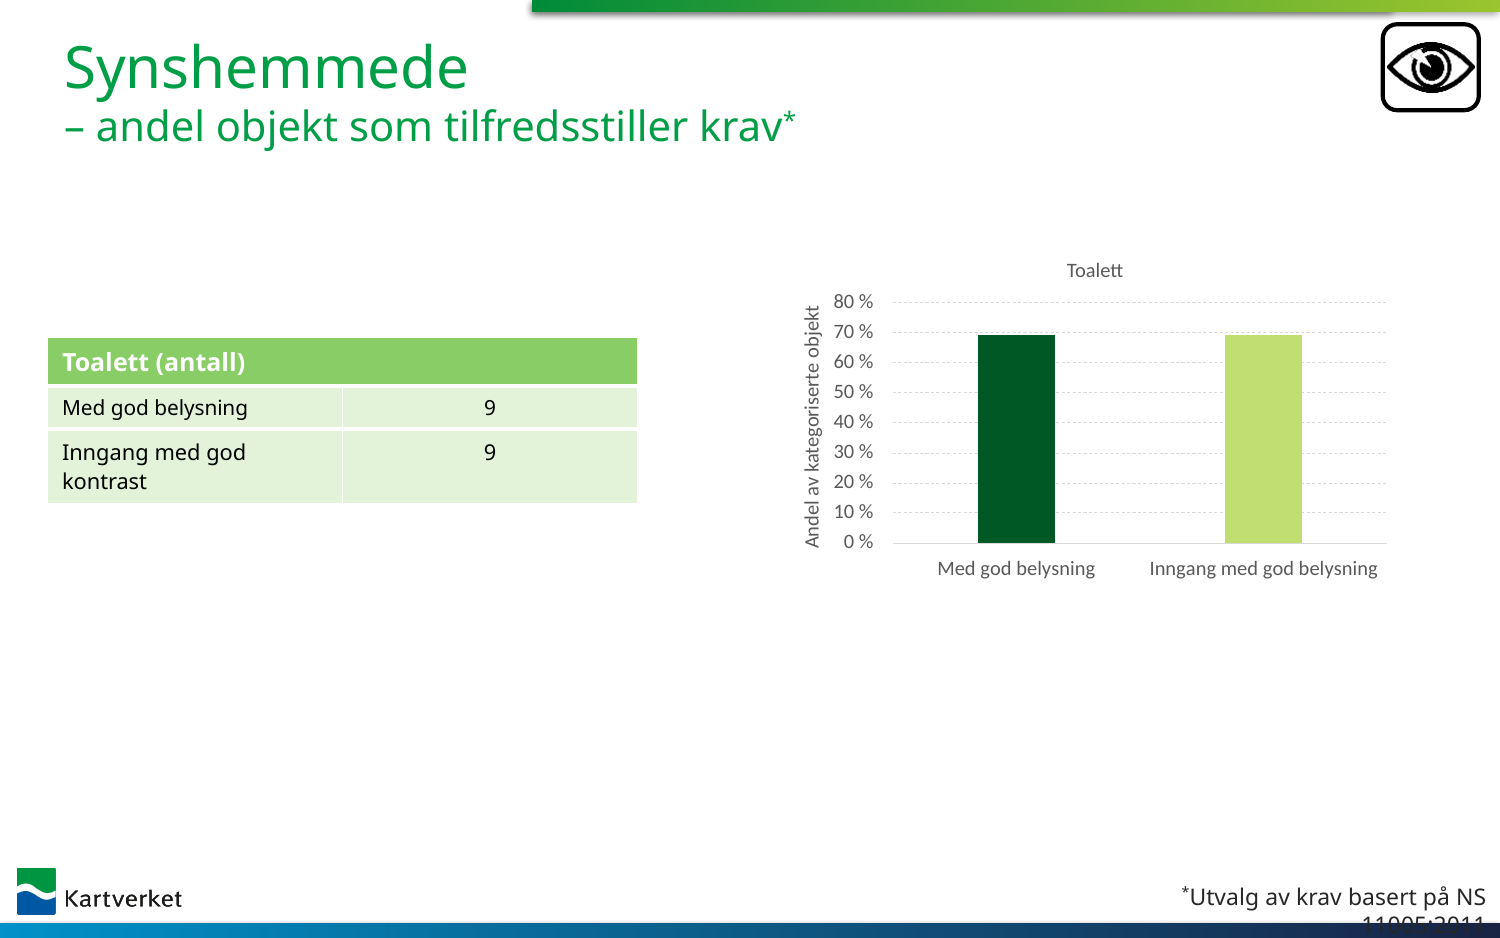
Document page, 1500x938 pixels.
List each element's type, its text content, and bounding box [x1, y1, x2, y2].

text_box *Utvalg av krav basert på NS 11005:2011 [1068, 873, 1500, 938]
table_cell Med god belysning [48, 388, 342, 427]
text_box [1382, 24, 1480, 111]
table_cell 9 [343, 431, 637, 503]
table_cell 9 [343, 388, 637, 427]
table_cell Inngang med god kontrast [48, 431, 342, 503]
picture [791, 249, 1400, 589]
text_box Synshemmede – andel objekt som tilfredsstiller krav* [49, 24, 1431, 158]
table_header Toalett (antall) [48, 338, 637, 384]
